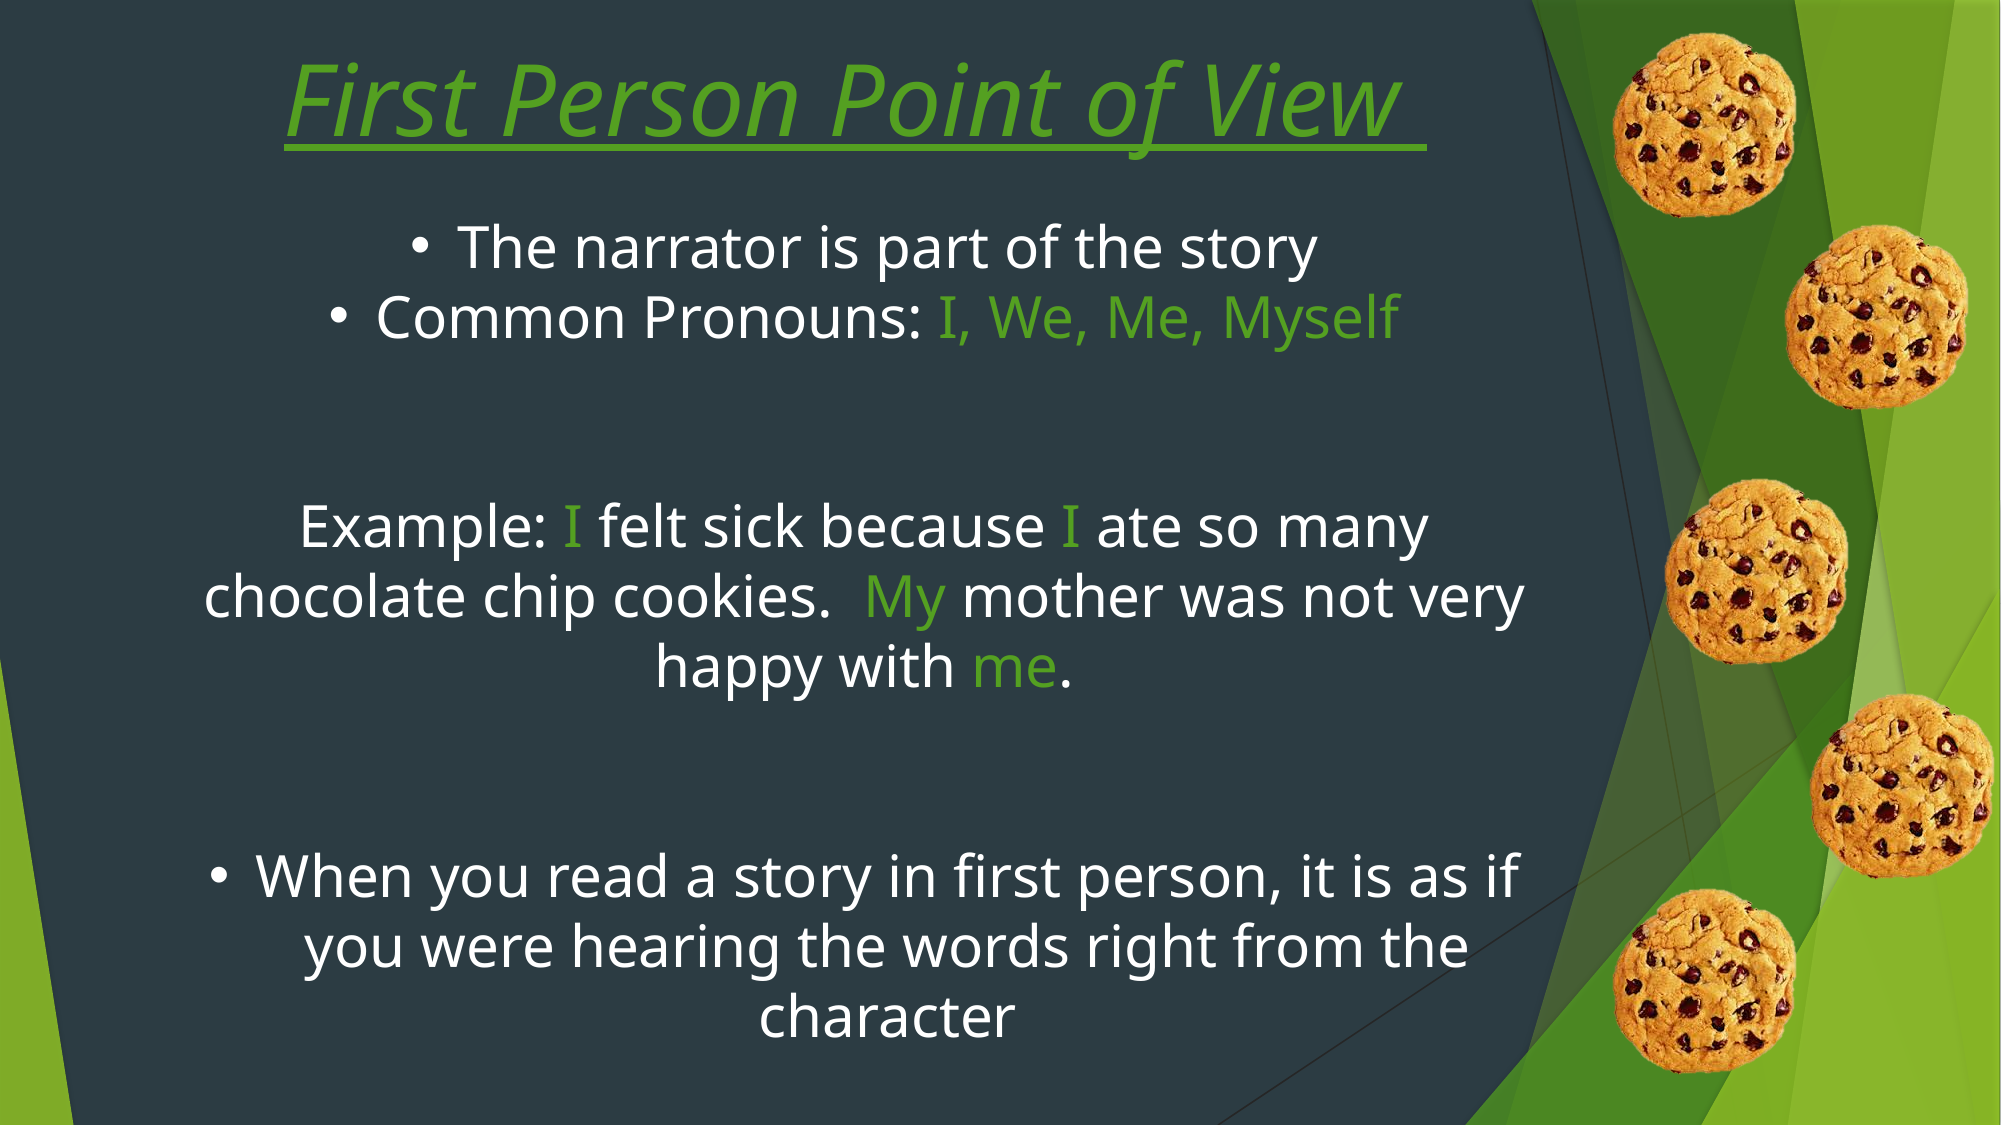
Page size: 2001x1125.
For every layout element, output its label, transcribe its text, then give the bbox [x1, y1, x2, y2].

picture [1600, 456, 1997, 1082]
picture [1600, 9, 1972, 418]
text_box First Person Point of View [268, 28, 1529, 164]
text_box The narrator is part of the story Common Pronouns: I, We, Me, Myself Example: I felt sick because I ate so many chocolate chip cookies. My mother was not very happy with me. When you read a story in first person, it is as if you were hearing the words right from the character [173, 202, 1555, 1057]
